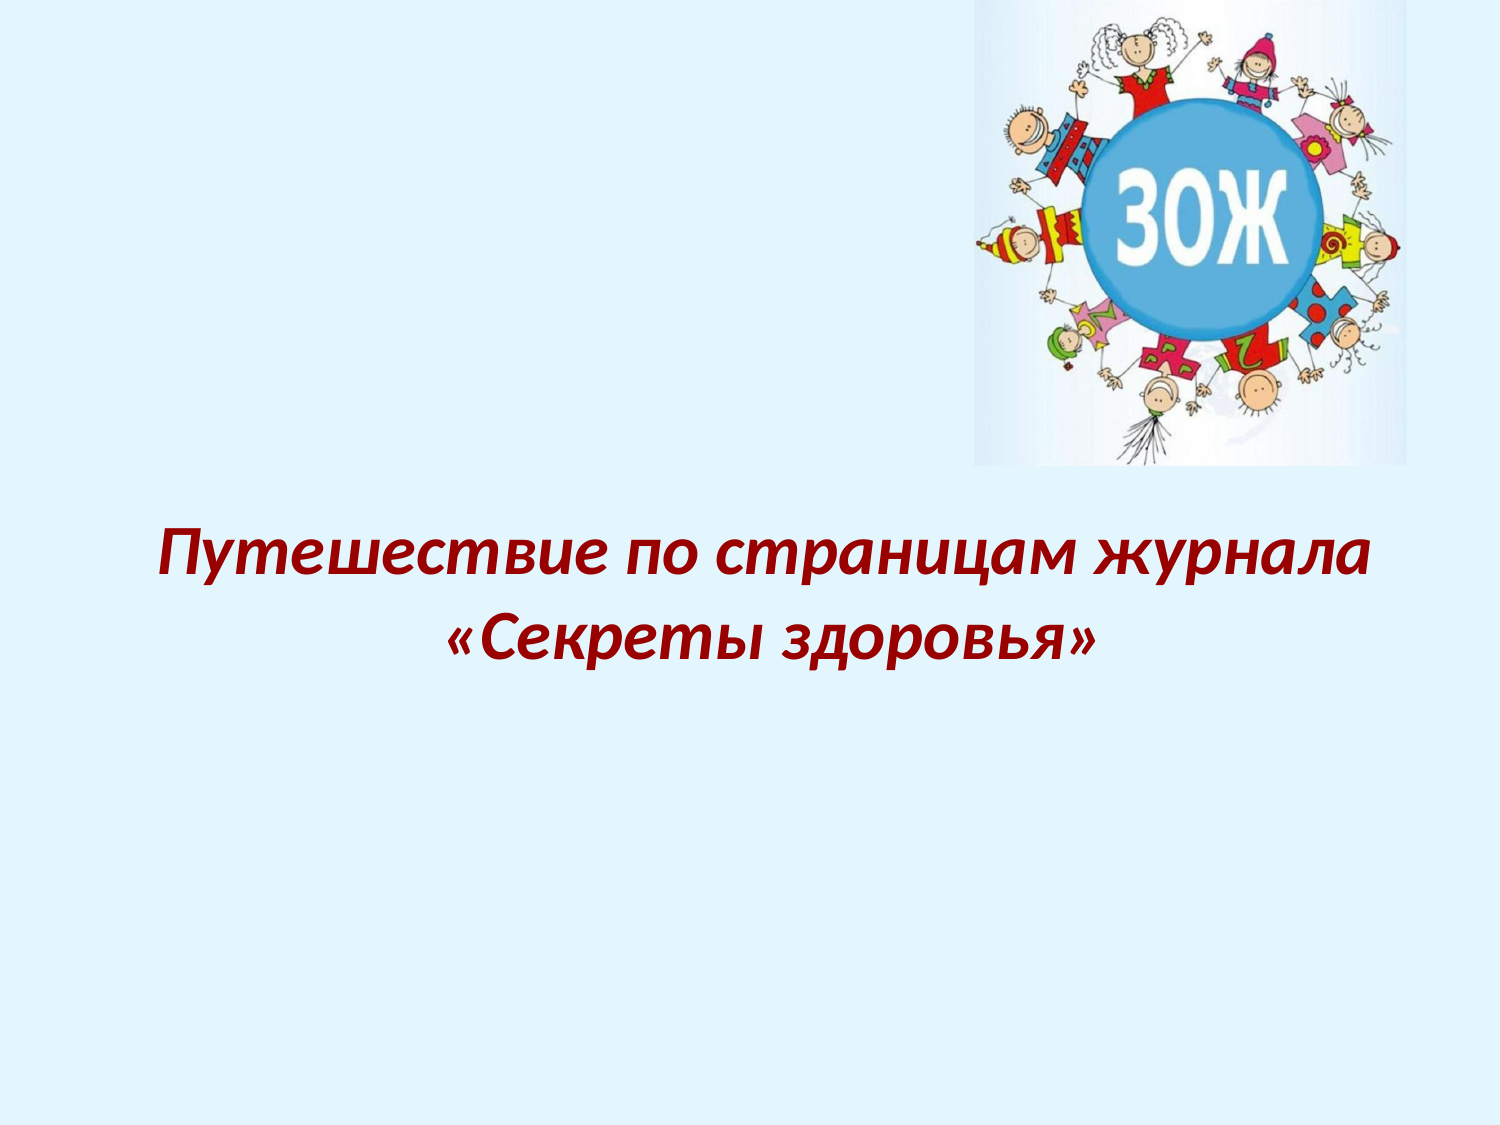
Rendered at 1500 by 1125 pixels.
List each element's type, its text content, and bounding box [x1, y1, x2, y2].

title Путешествие по страницам журнала «Секреты здоровья» [135, 468, 1411, 710]
picture [974, 0, 1407, 467]
